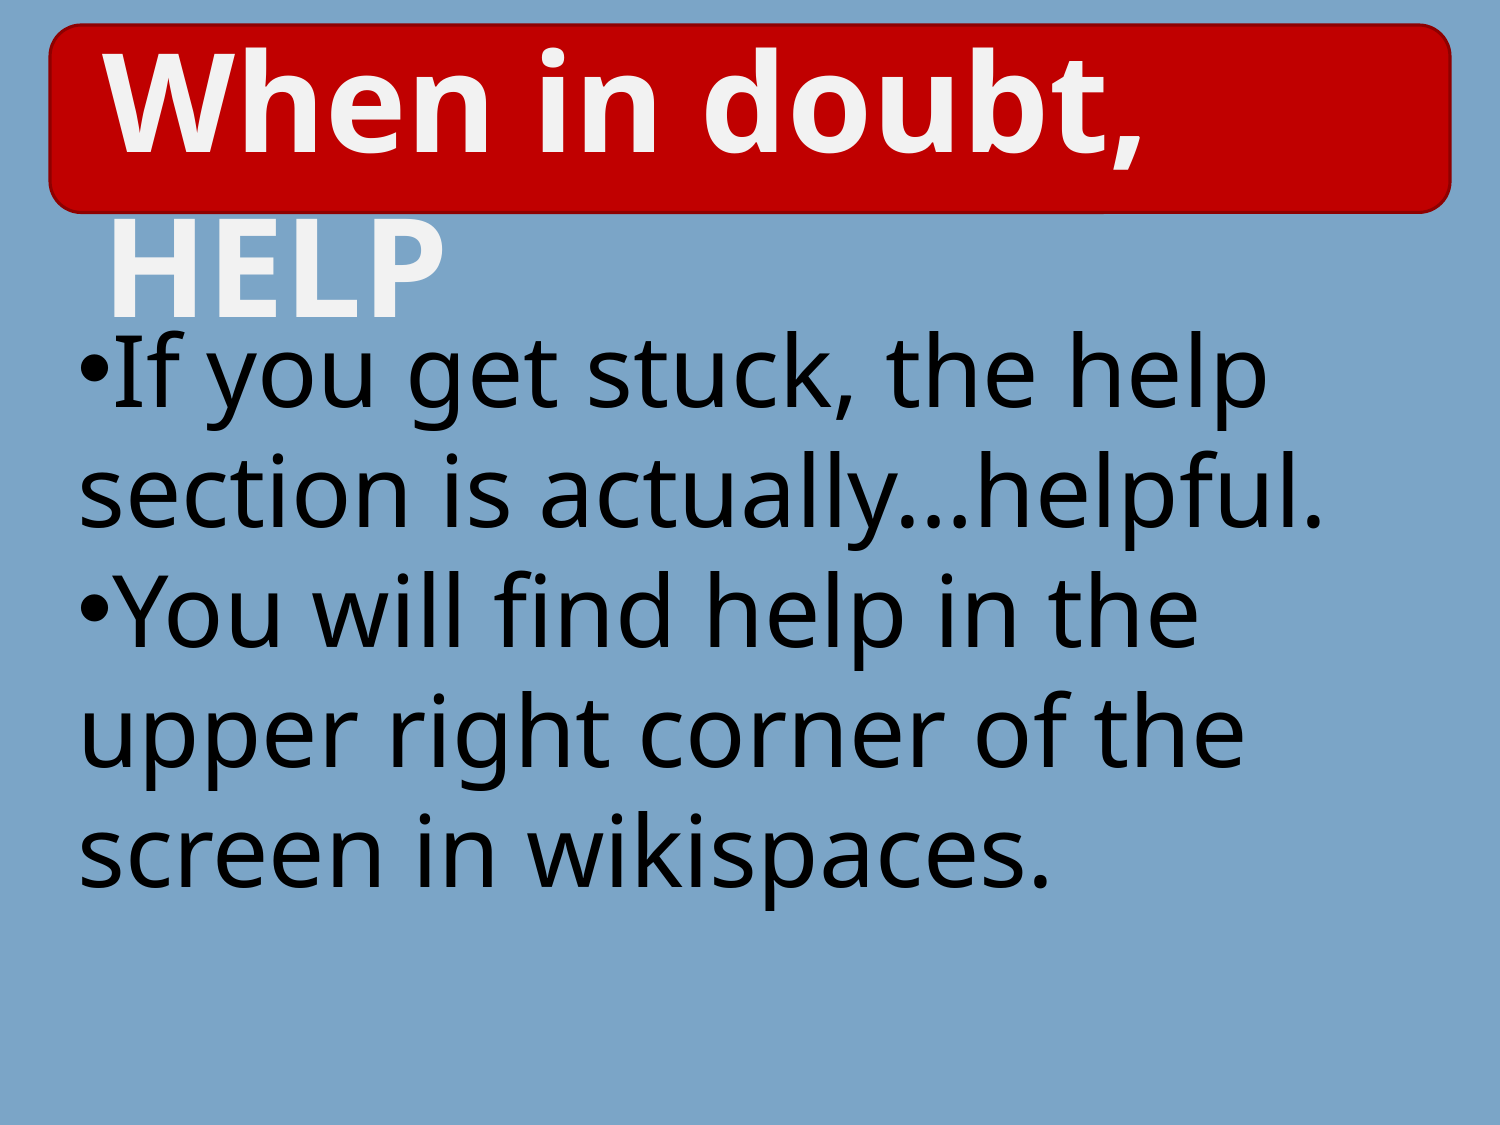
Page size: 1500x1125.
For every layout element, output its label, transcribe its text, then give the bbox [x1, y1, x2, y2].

text_box When in doubt, HELP [87, 7, 1413, 353]
text_box [48, 23, 87, 215]
text_box [1413, 23, 1452, 214]
text_box If you get stuck, the help section is actually…helpful. You will find help in the upper right corner of the screen in wikispaces. [62, 299, 1438, 915]
